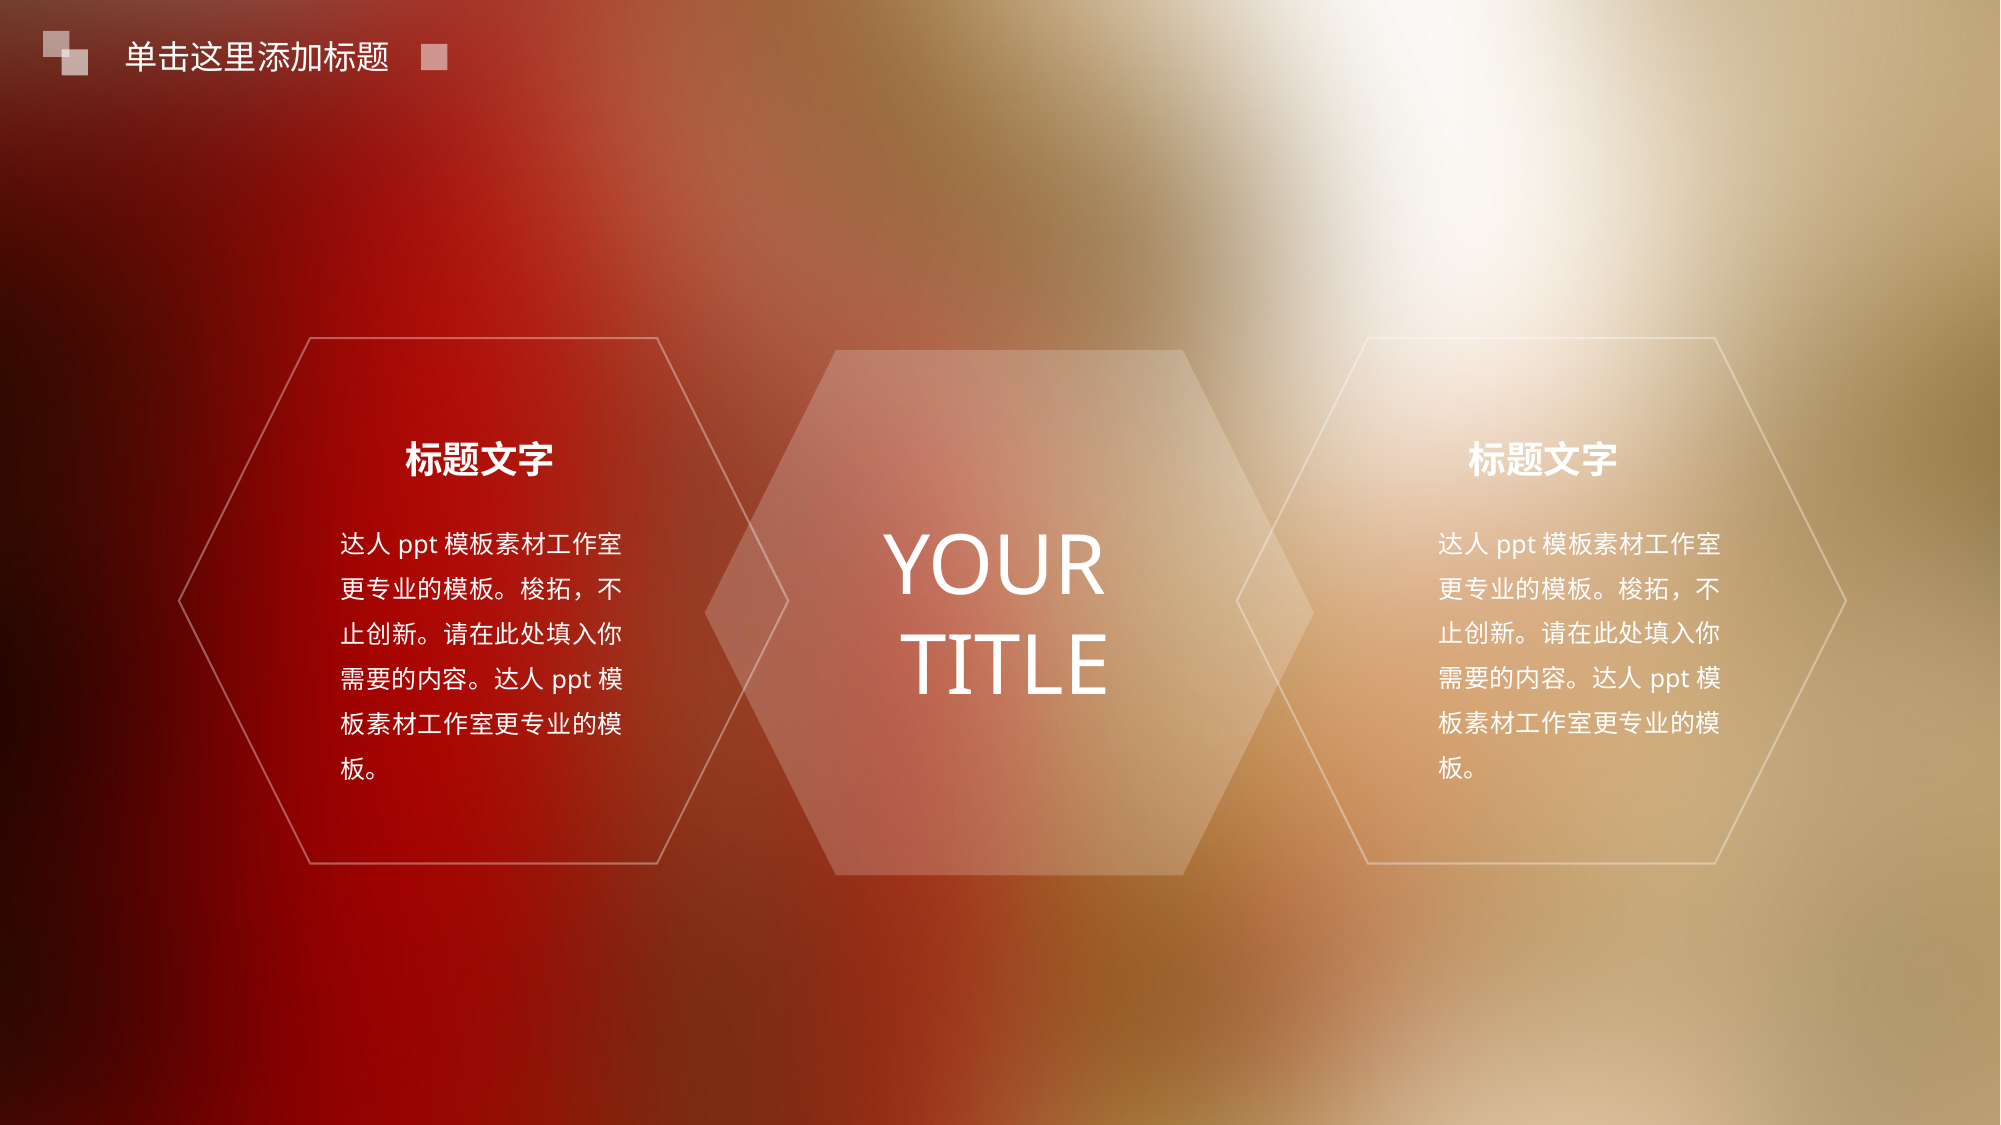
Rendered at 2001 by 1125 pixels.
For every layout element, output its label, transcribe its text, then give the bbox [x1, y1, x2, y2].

text_box 标题文字 [1386, 429, 1702, 489]
text_box 达人ppt模板素材工作室更专业的模板。梭拓，不止创新。请在此处填入你需要的内容。达人ppt模板素材工作室更专业的模板。 [325, 506, 638, 791]
text_box 标题文字 [322, 429, 638, 489]
text_box [744, 350, 1278, 876]
text_box [1236, 338, 1847, 864]
picture [0, 0, 2001, 1125]
text_box YOUR TITLE [854, 504, 1157, 719]
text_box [42, 30, 448, 76]
text_box 达人ppt模板素材工作室更专业的模板。梭拓，不止创新。请在此处填入你需要的内容。达人ppt模板素材工作室更专业的模板。 [1423, 505, 1737, 790]
text_box [178, 338, 789, 864]
